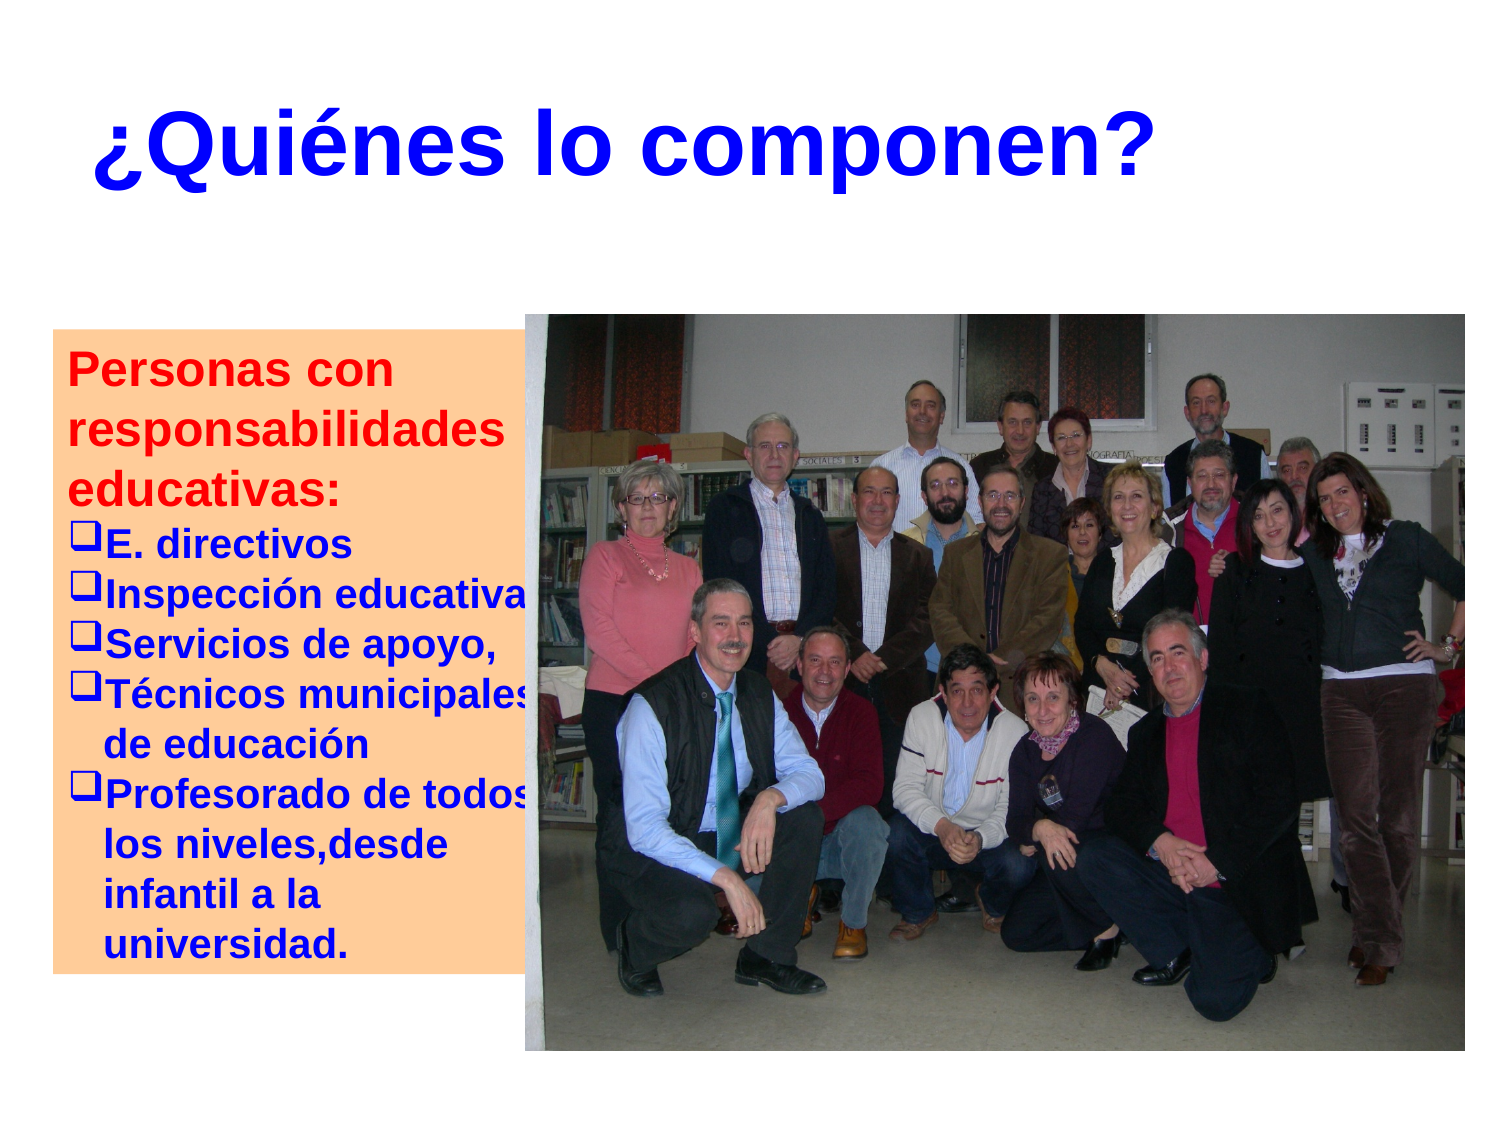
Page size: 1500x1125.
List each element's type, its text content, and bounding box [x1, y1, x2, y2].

text_box Personas con responsabilidades educativas: E. directivos Inspección educativa. Servicios de apoyo, Técnicos municipales de educación Profesorado de todos los niveles,desde infantil a la universidad. [53, 329, 520, 975]
title ¿Quiénes lo componen? [74, 44, 1426, 233]
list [525, 314, 1465, 1051]
